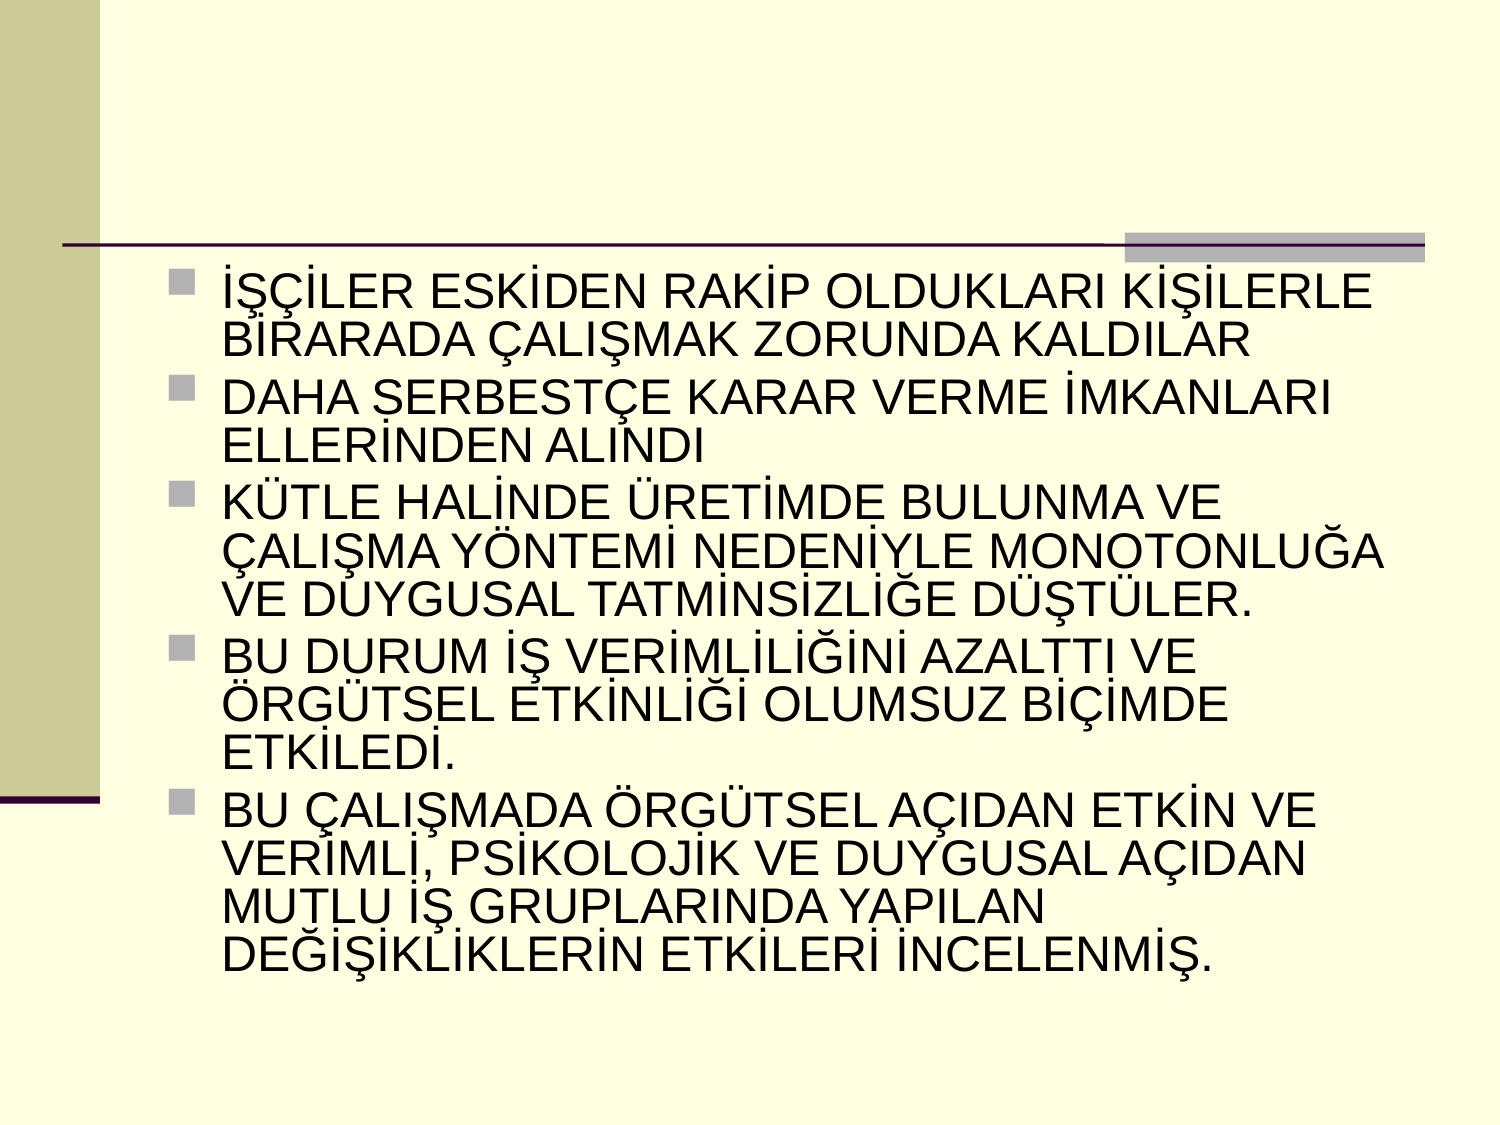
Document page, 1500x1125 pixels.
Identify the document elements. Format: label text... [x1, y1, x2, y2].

list İŞÇİLER ESKİDEN RAKİP OLDUKLARI KİŞİLERLE BİRARADA ÇALIŞMAK ZORUNDA KALDILAR DAHA SERBESTÇE KARAR VERME İMKANLARI ELLERİNDEN ALINDI KÜTLE HALİNDE ÜRETİMDE BULUNMA VE ÇALIŞMA YÖNTEMİ NEDENİYLE MONOTONLUĞA VE DUYGUSAL TATMİNSİZLİĞE DÜŞTÜLER. BU DURUM İŞ VERİMLİLİĞİNİ AZALTTI VE ÖRGÜTSEL ETKİNLİĞİ OLUMSUZ BİÇİMDE ETKİLEDİ. BU ÇALIŞMADA ÖRGÜTSEL AÇIDAN ETKİN VE VERİMLİ, PSİKOLOJİK VE DUYGUSAL AÇIDAN MUTLU İŞ GRUPLARINDA YAPILAN DEĞİŞİKLİKLERİN ETKİLERİ İNCELENMİŞ. [149, 262, 1426, 1006]
